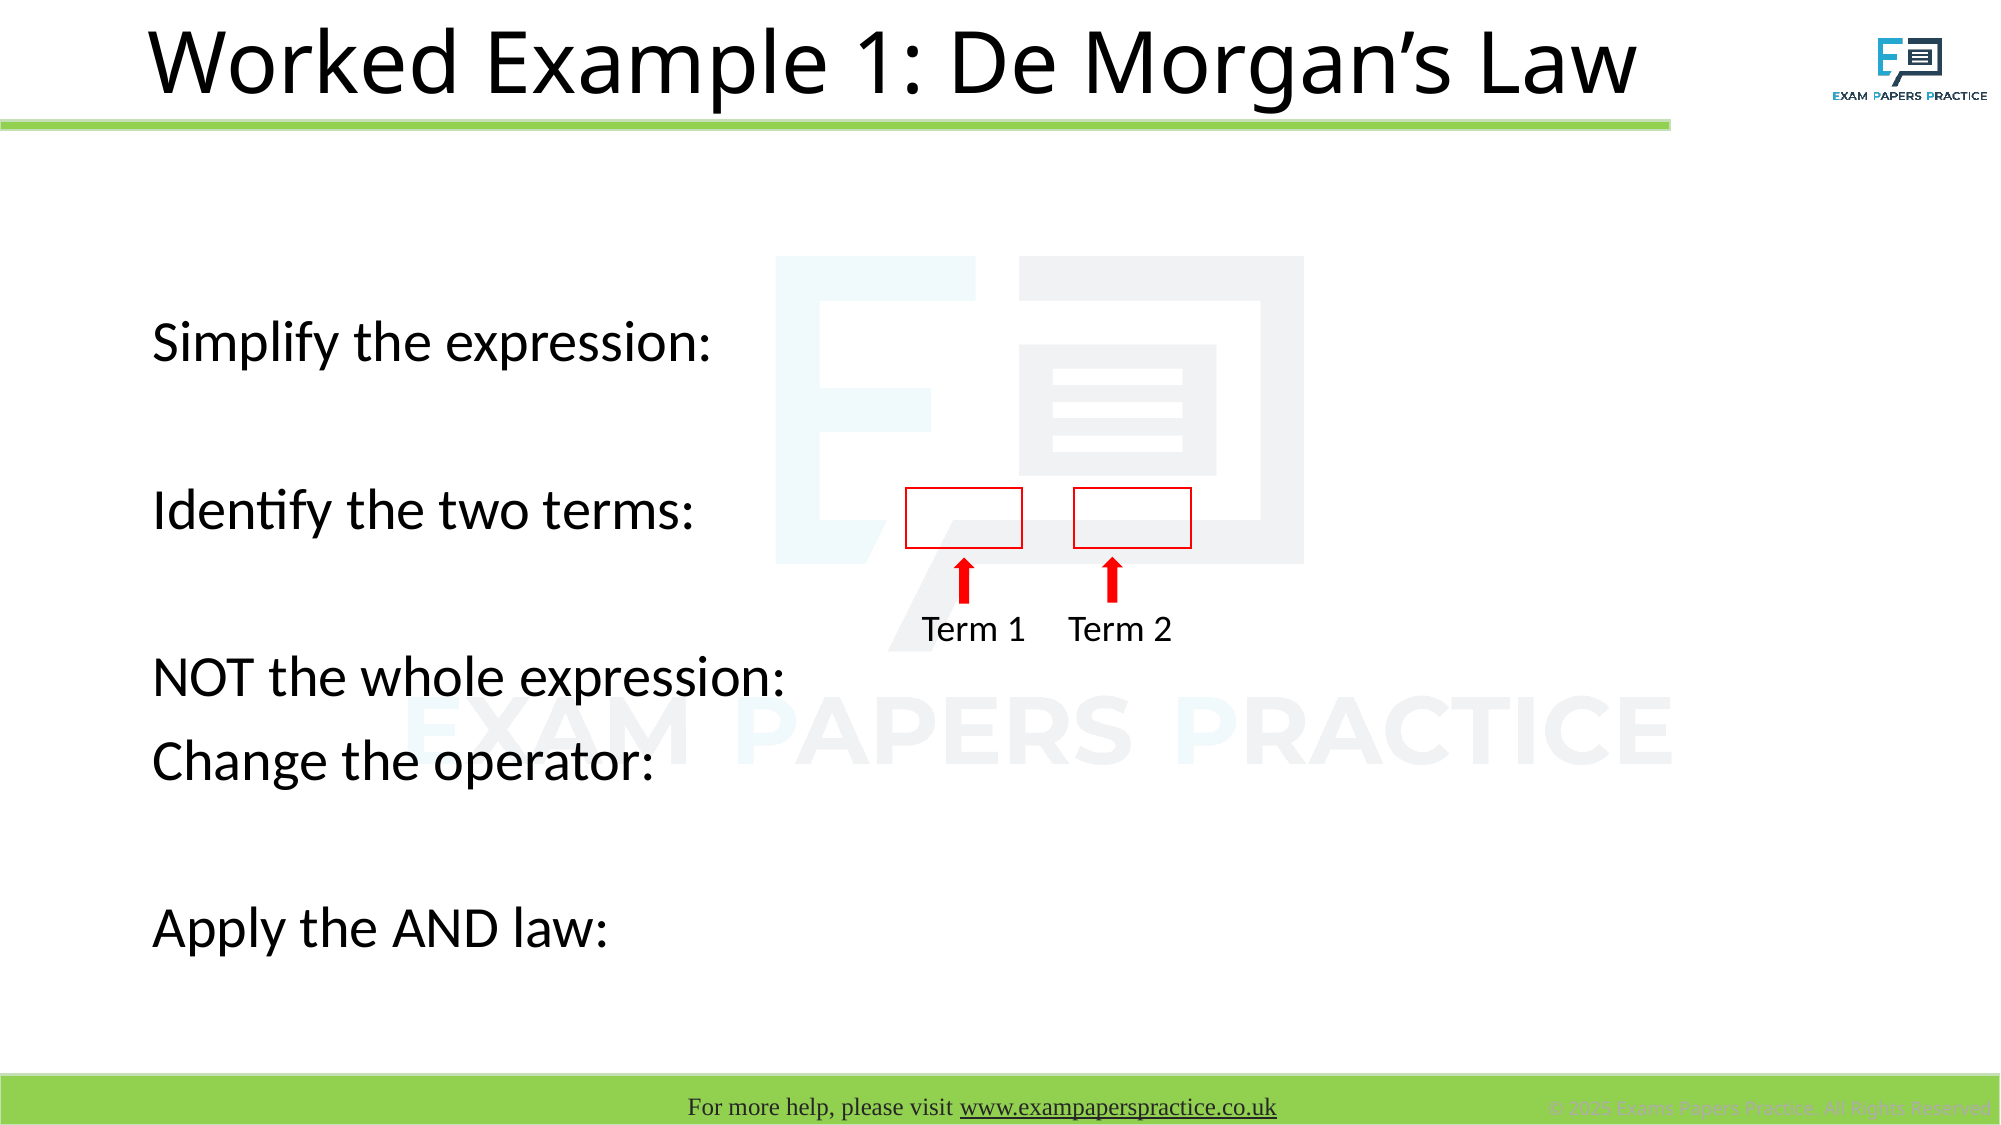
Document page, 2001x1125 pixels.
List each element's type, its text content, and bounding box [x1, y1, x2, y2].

text_box [953, 557, 975, 604]
text_box [1073, 487, 1192, 549]
text_box Term 1 Term 2 [906, 596, 1302, 656]
text_box [905, 487, 1023, 549]
title Worked Example 1: De Morgan’s Law [132, 11, 1858, 121]
text_box [1101, 556, 1123, 603]
